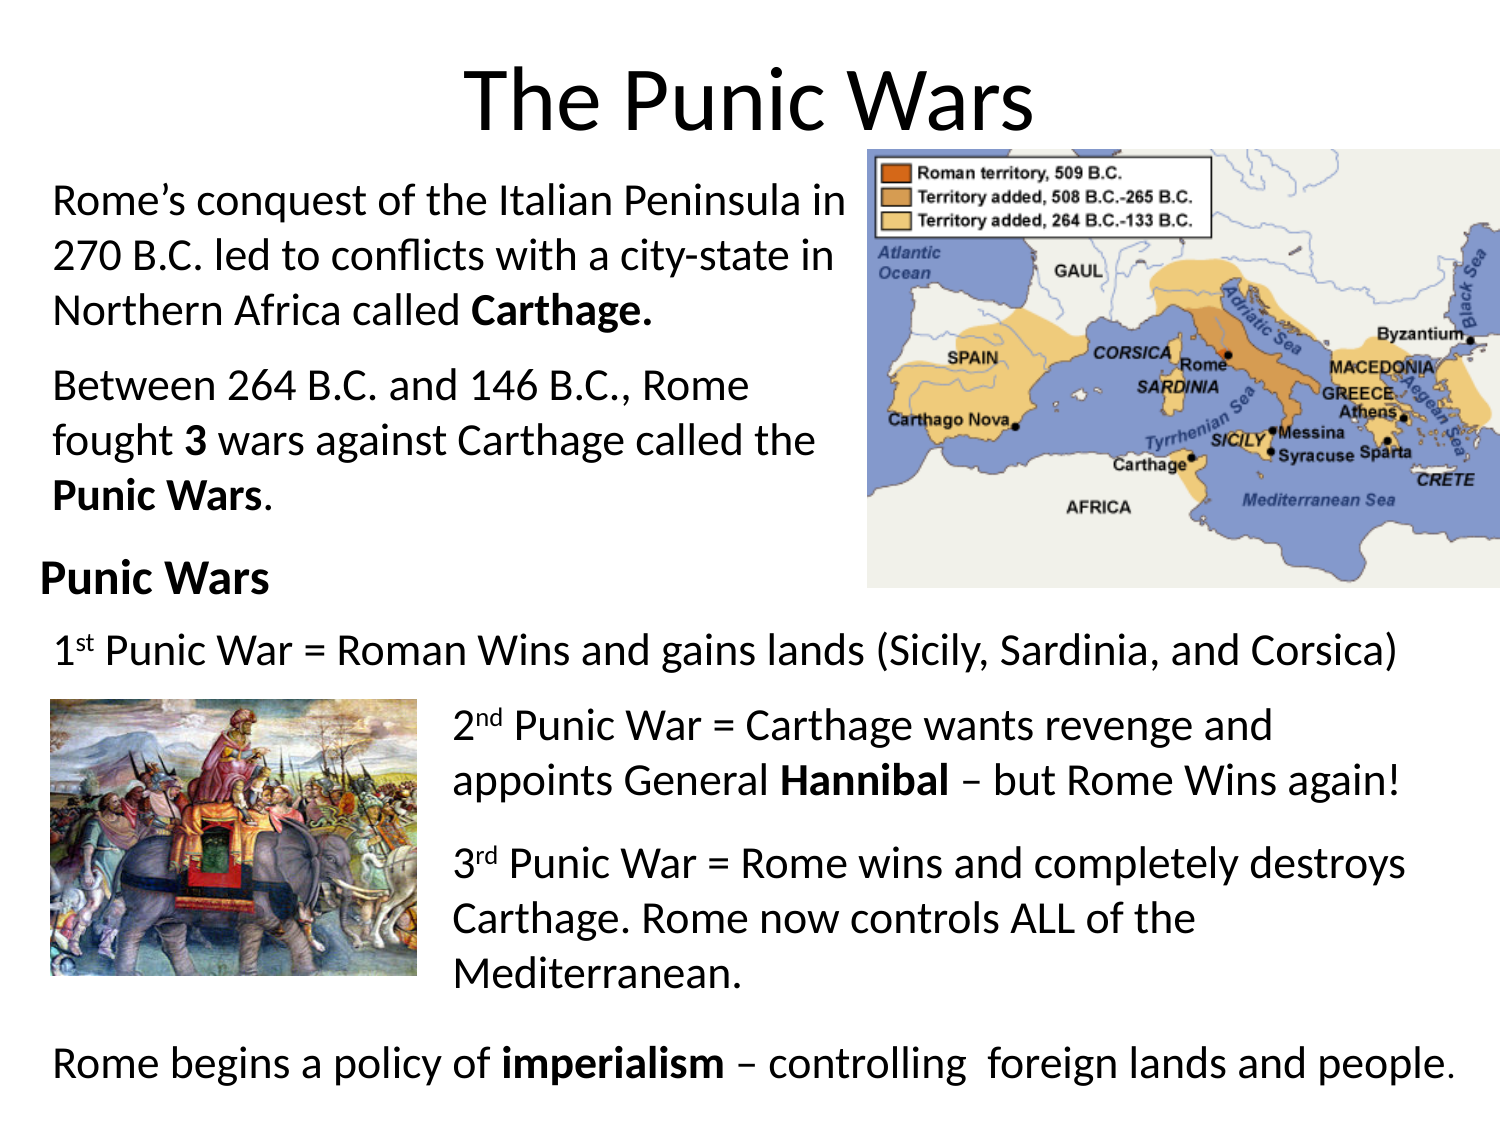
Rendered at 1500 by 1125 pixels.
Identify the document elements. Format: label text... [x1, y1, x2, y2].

text_box 1st Punic War = Roman Wins and gains lands (Sicily, Sardinia, and Corsica) [37, 612, 1500, 683]
text_box 2nd Punic War = Carthage wants revenge and appoints General Hannibal – but Rome Wins again! [437, 687, 1425, 813]
picture [49, 699, 417, 976]
text_box Rome’s conquest of the Italian Peninsula in 270 B.C. led to conflicts with a city-state in Northern Africa called Carthage. Between 264 B.C. and 146 B.C., Rome fought 3 wars against Carthage called the Punic Wars. [37, 162, 861, 528]
text_box Punic Wars [24, 537, 513, 613]
title The Punic Wars [75, 0, 1425, 162]
text_box Rome begins a policy of imperialism – controlling foreign lands and people. [37, 1025, 1475, 1125]
text_box 3rd Punic War = Rome wins and completely destroys Carthage. Rome now controls ALL of the Mediterranean. [437, 825, 1438, 1005]
picture [866, 149, 1500, 588]
